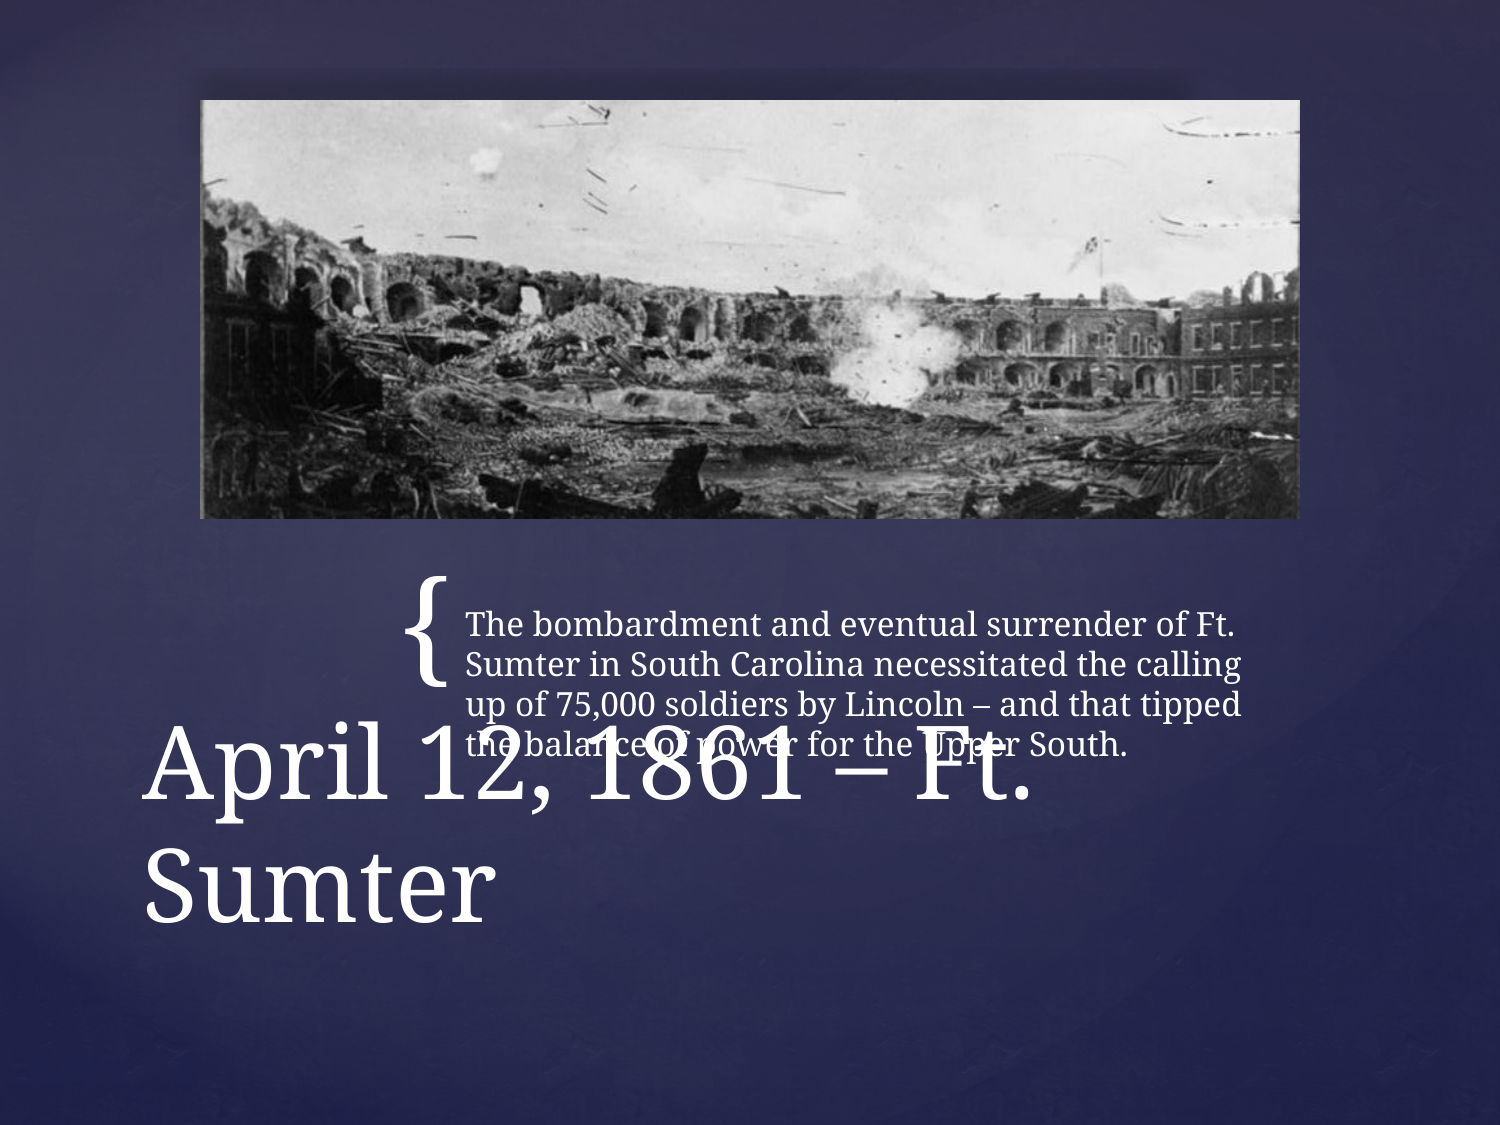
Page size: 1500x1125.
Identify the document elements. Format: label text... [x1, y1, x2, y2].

list The bombardment and eventual surrender of Ft. Sumter in South Carolina necessitated the calling up of 75,000 soldiers by Lincoln – and that tipped the balance of power for the Upper South. [450, 566, 1275, 800]
title April 12, 1861 – Ft. Sumter [127, 800, 1365, 950]
picture [199, 99, 1301, 519]
